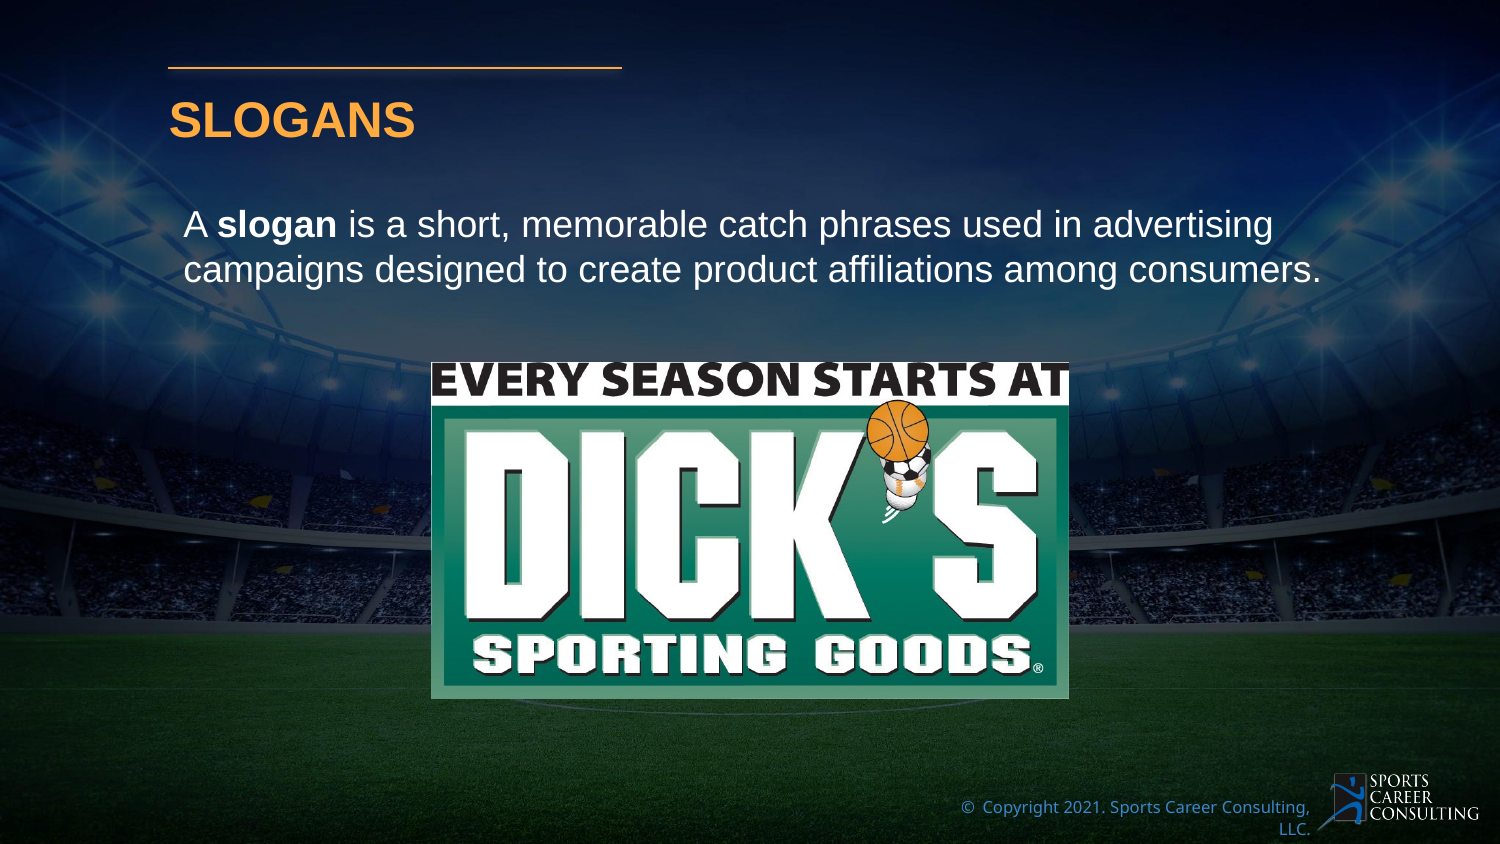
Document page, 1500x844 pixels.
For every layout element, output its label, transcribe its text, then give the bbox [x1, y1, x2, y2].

text_box © Copyright 2021. Sports Career Consulting, LLC. [914, 769, 1326, 844]
subtitle A slogan is a short, memorable catch phrases used in advertising campaigns designed to create product affiliations among consumers. [168, 185, 1347, 522]
title SLOGANS [153, 72, 914, 228]
picture [0, 0, 1500, 844]
